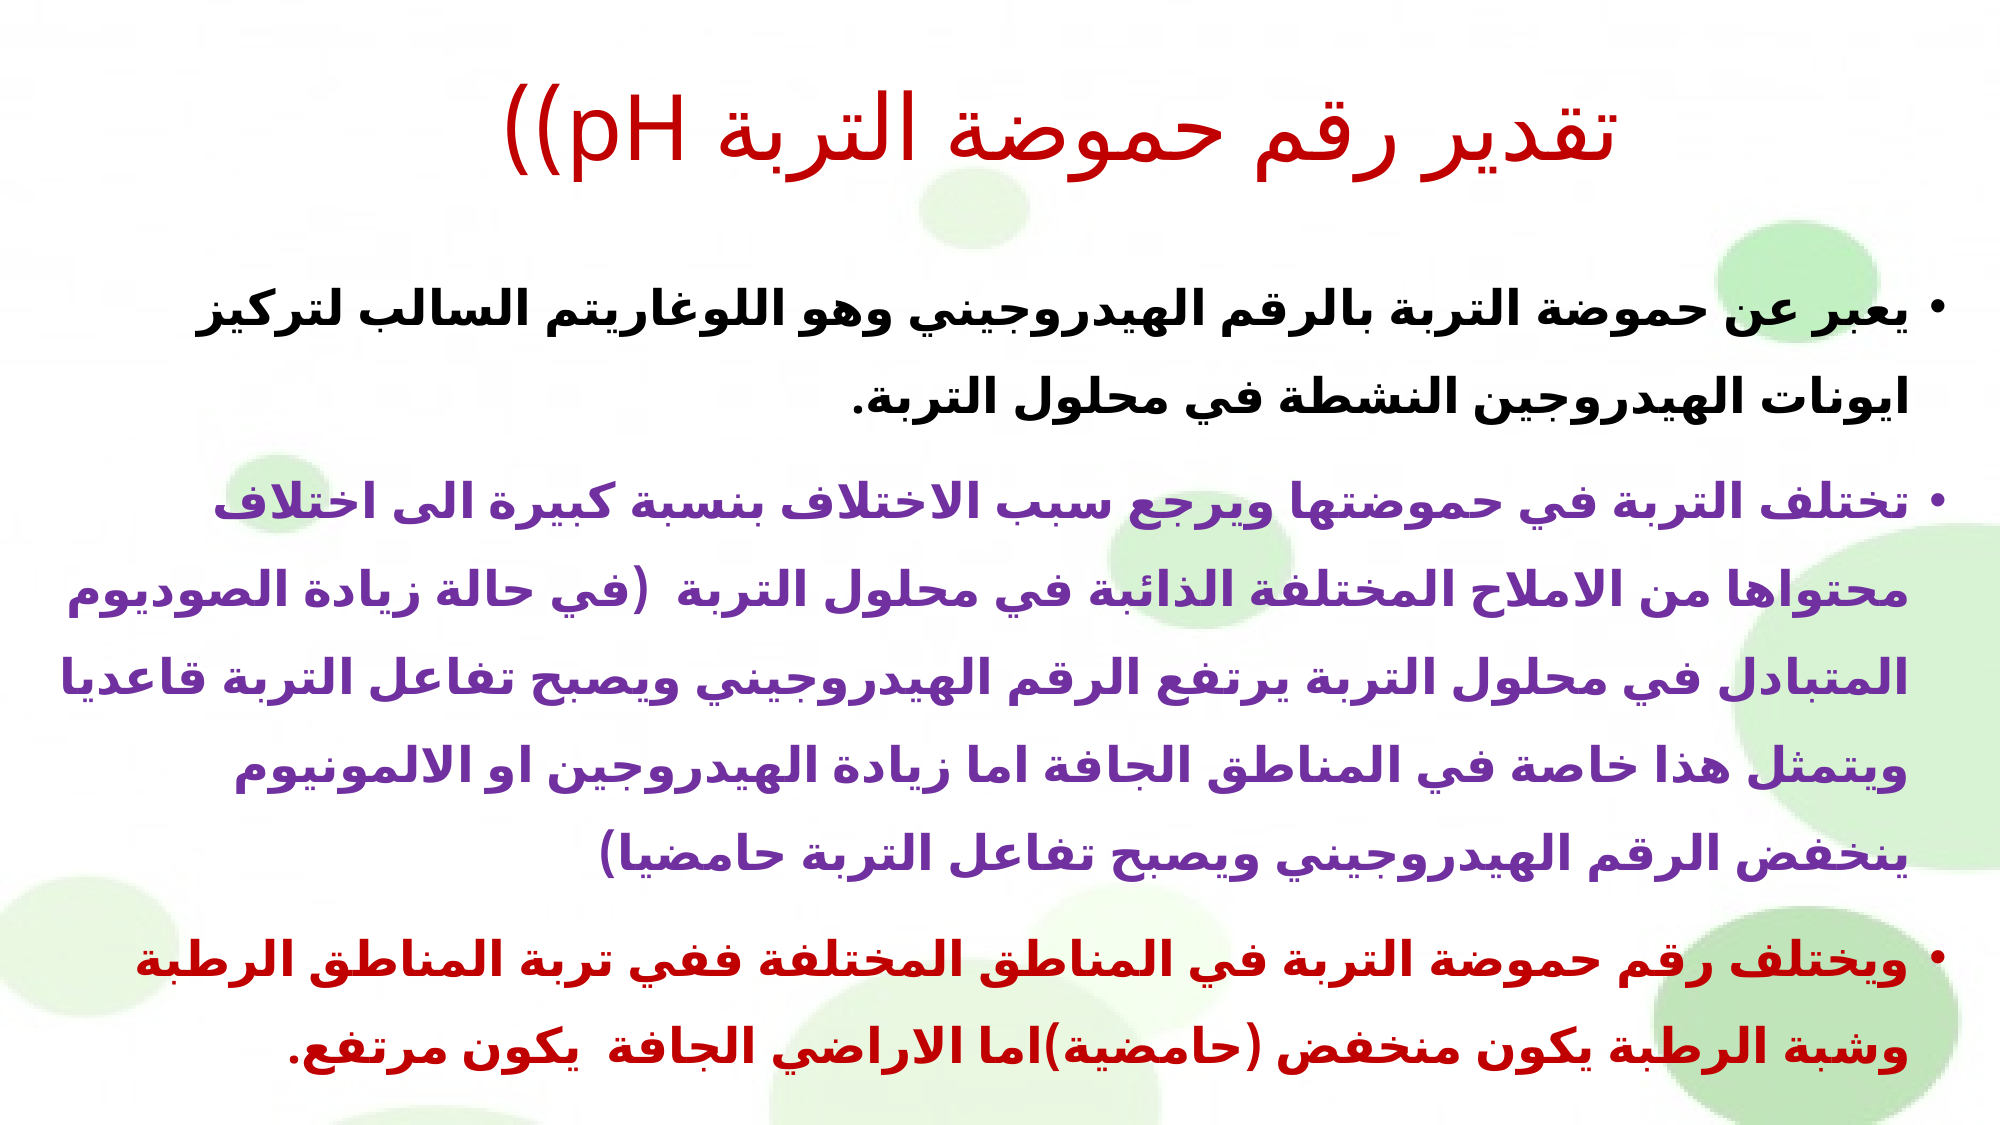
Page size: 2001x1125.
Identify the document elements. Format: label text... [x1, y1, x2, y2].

list يعبر عن حموضة التربة بالرقم الهيدروجيني وهو اللوغاريتم السالب لتركيز ايونات الهيدروجين النشطة في محلول التربة. تختلف التربة في حموضتها ويرجع سبب الاختلاف بنسبة كبيرة الى اختلاف محتواها من الاملاح المختلفة الذائبة في محلول التربة (في حالة زيادة الصوديوم المتبادل في محلول التربة يرتفع الرقم الهيدروجيني ويصبح تفاعل التربة قاعديا ويتمثل هذا خاصة في المناطق الجافة اما زيادة الهيدروجين او الالمونيوم ينخفض الرقم الهيدروجيني ويصبح تفاعل التربة حامضيا) ويختلف رقم حموضة التربة في المناطق المختلفة ففي تربة المناطق الرطبة وشبة الرطبة يكون منخفض (حامضية)اما الاراضي الجافة يكون مرتفع. [44, 239, 1959, 1101]
title تقدير رقم حموضة التربة pH)) [199, 22, 1925, 239]
